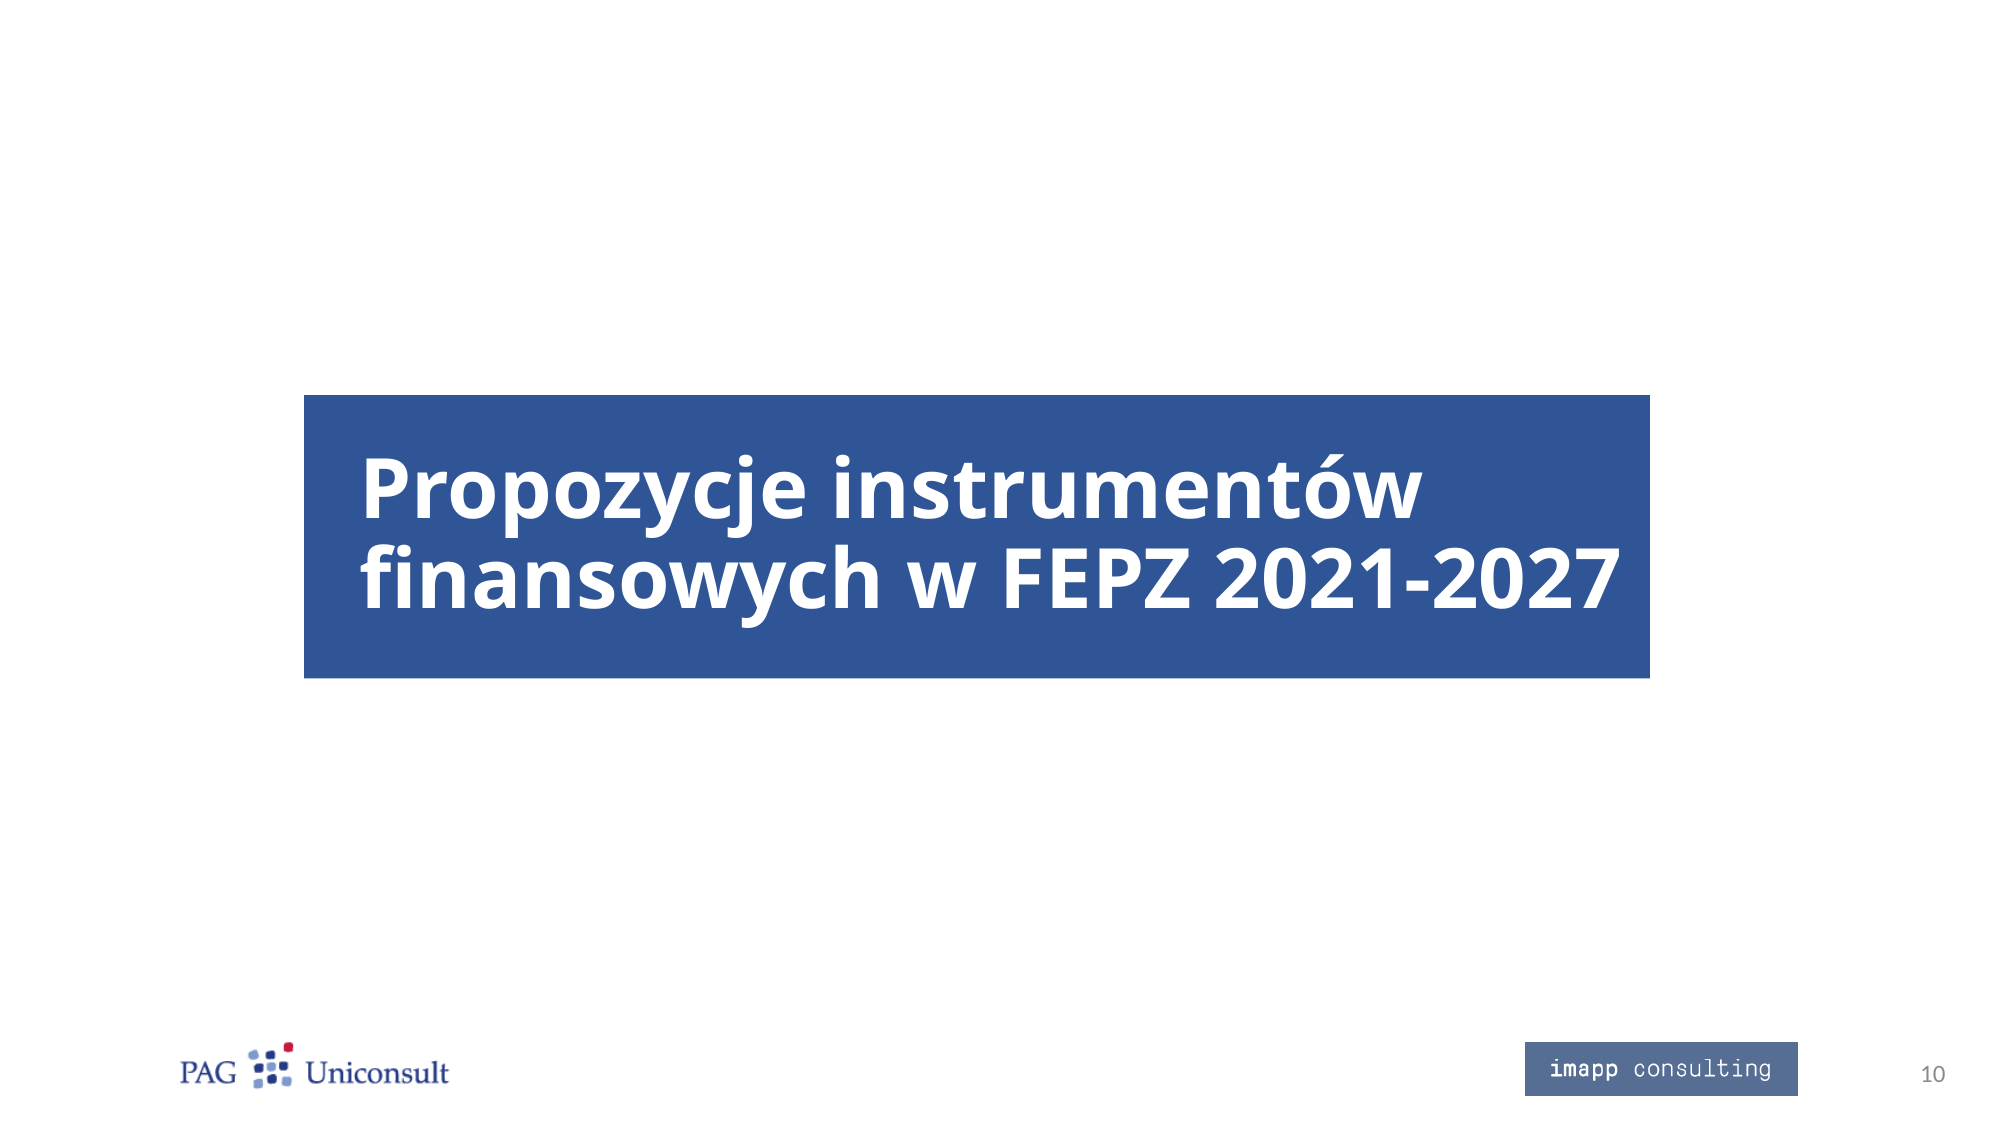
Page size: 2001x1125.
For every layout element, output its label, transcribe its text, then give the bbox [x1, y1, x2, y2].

title Propozycje instrumentów finansowych w FEPZ 2021-2027 [304, 395, 1650, 679]
slide_number 10 [1862, 1042, 1961, 1103]
picture [165, 1040, 475, 1113]
